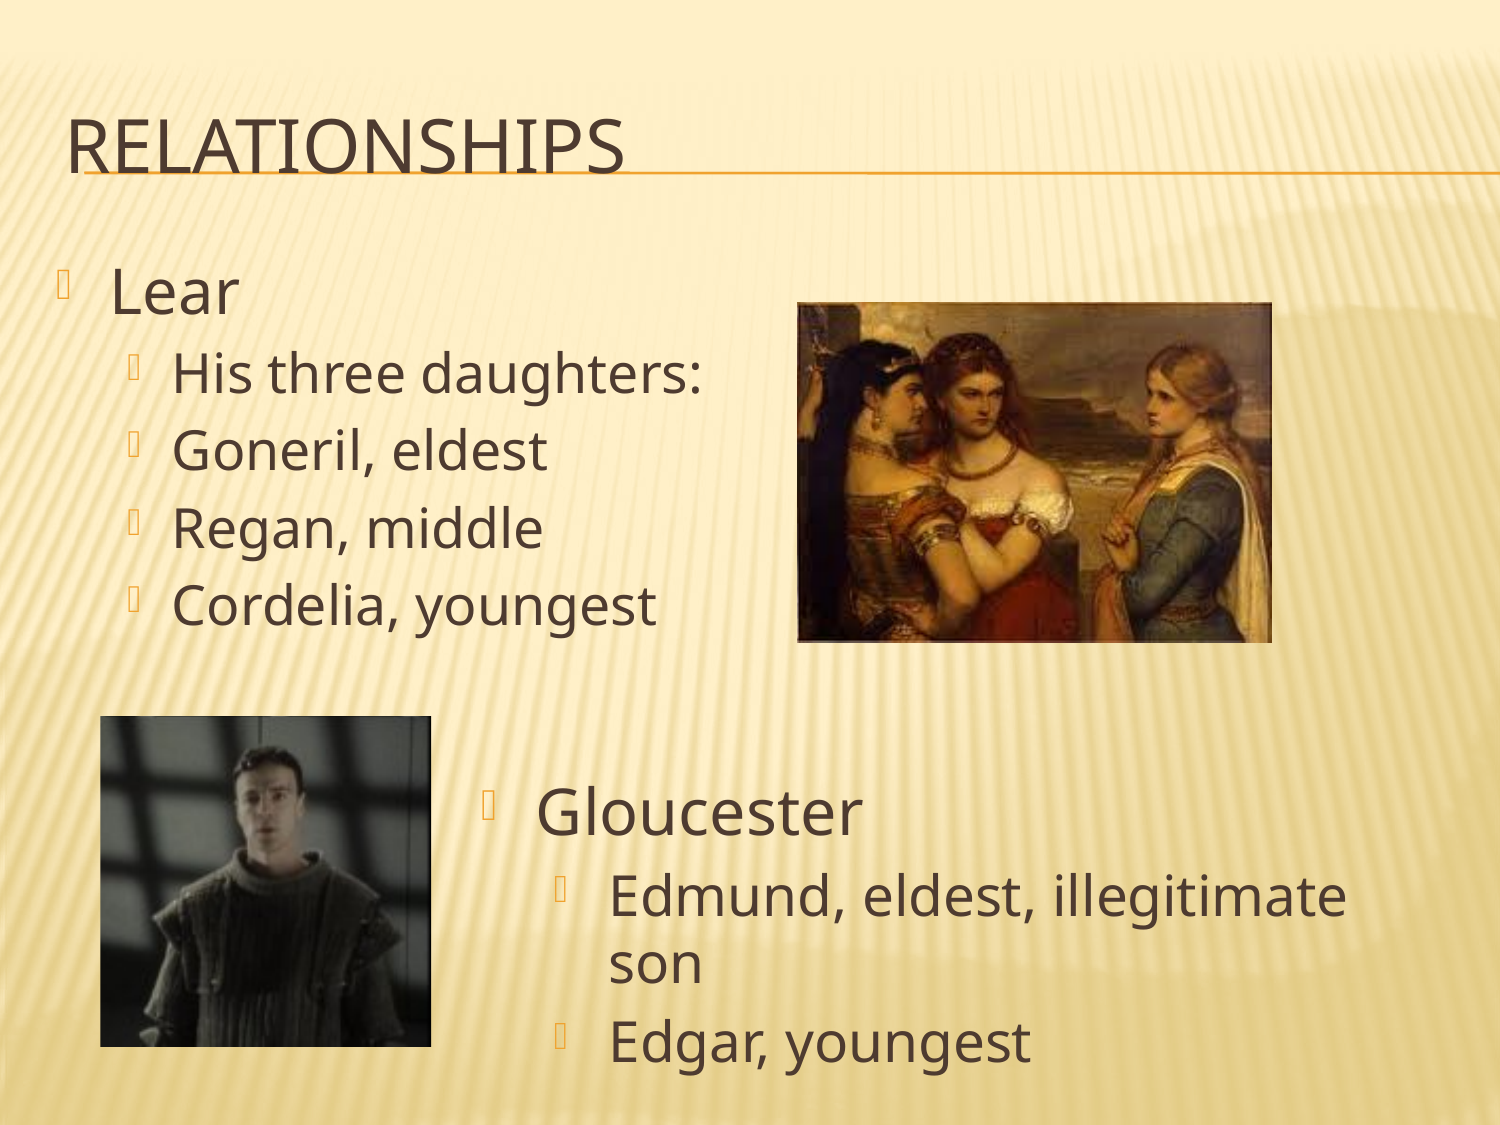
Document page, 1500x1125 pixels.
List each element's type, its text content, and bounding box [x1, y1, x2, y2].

text_box Gloucester Edmund, eldest, illegitimate son Edgar, youngest [466, 763, 1474, 1083]
picture [100, 715, 432, 1047]
list Lear His three daughters: Goneril, eldest Regan, middle Cordelia, youngest [41, 243, 742, 693]
title Relationships [50, 75, 1475, 213]
picture [796, 302, 1272, 643]
